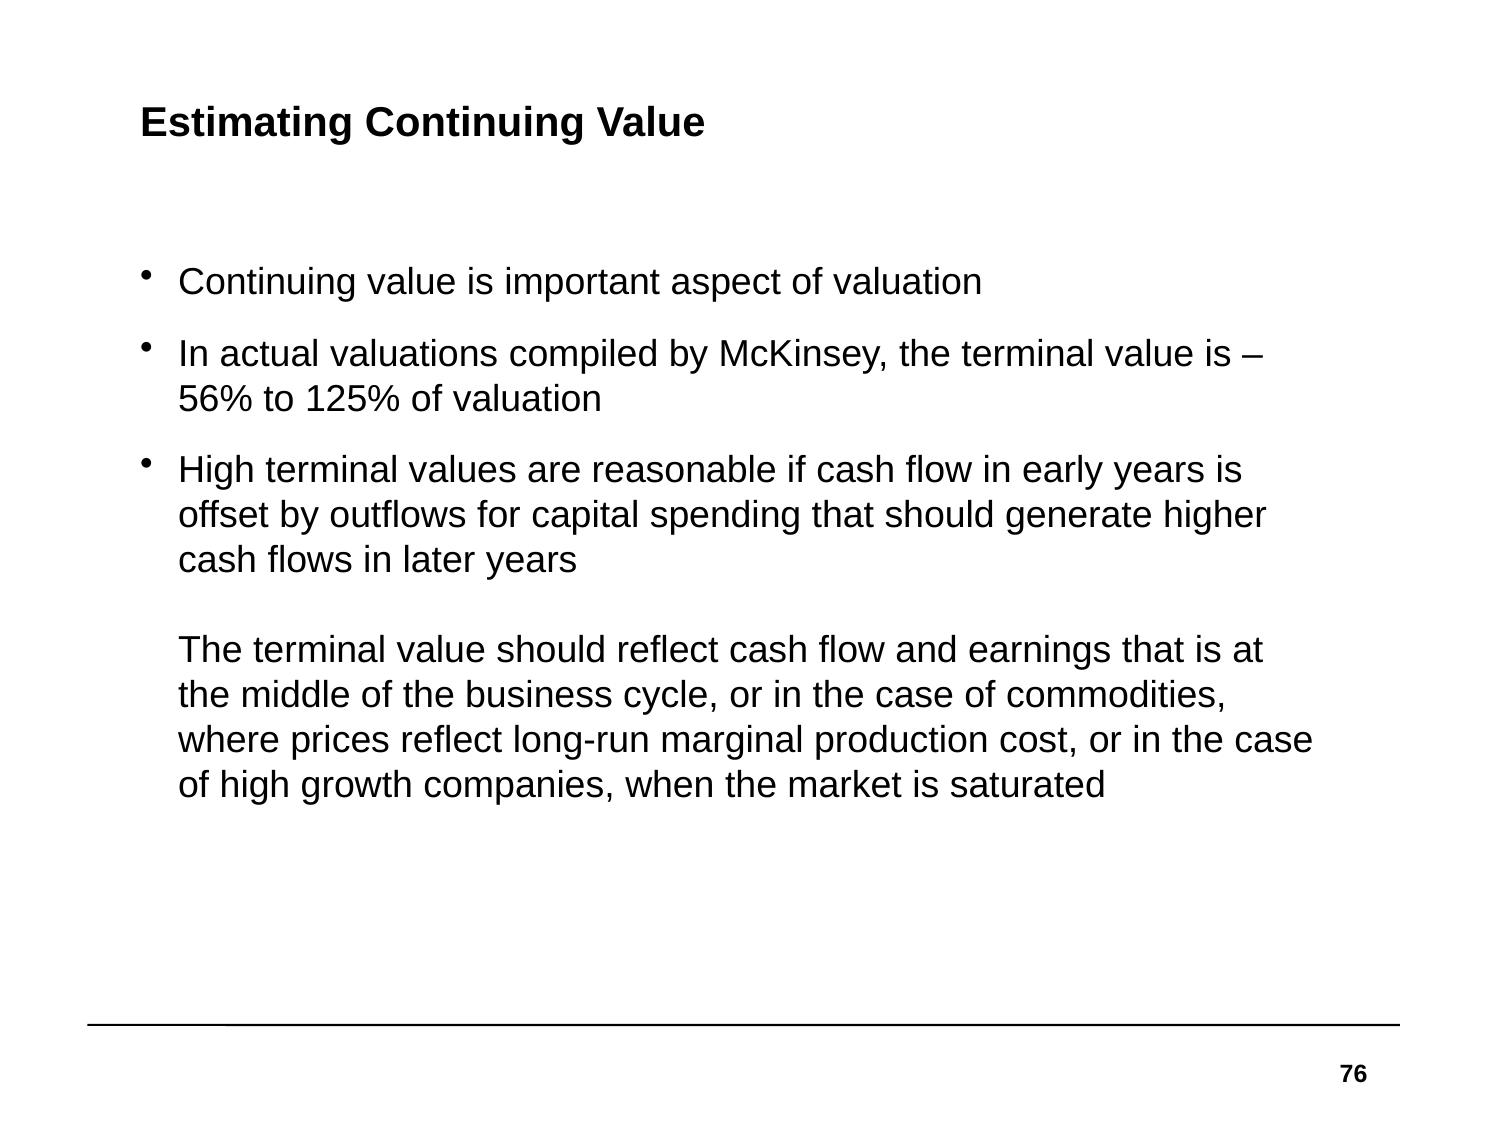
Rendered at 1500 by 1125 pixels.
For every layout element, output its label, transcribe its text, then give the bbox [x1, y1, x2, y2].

title Estimating Continuing Value [125, 87, 1375, 225]
list Continuing value is important aspect of valuation In actual valuations compiled by McKinsey, the terminal value is – 56% to 125% of valuation High terminal values are reasonable if cash flow in early years is offset by outflows for capital spending that should generate higher cash flows in later years The terminal value should reflect cash flow and earnings that is at the middle of the business cycle, or in the case of commodities, where prices reflect long-run marginal production cost, or in the case of high growth companies, when the market is saturated [125, 249, 1338, 1000]
